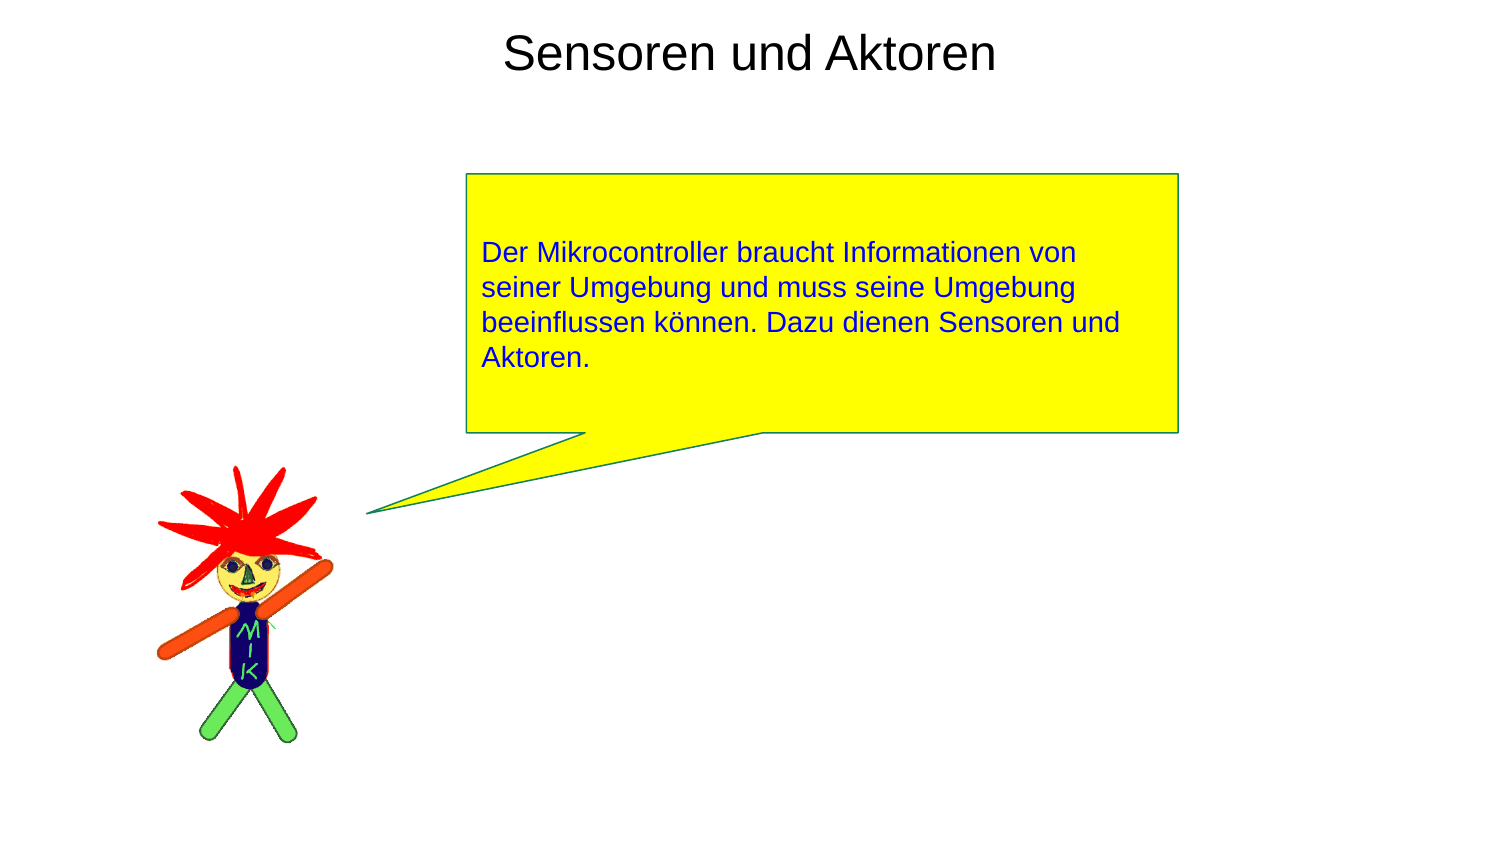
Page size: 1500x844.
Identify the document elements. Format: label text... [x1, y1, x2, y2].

title Sensoren und Aktoren [51, 0, 1449, 96]
picture [137, 458, 345, 751]
text_box Der Mikrocontroller braucht Informationen von seiner Umgebung und muss seine Umgebung beeinflussen können. Dazu dienen Sensoren und Aktoren. [366, 173, 1179, 514]
